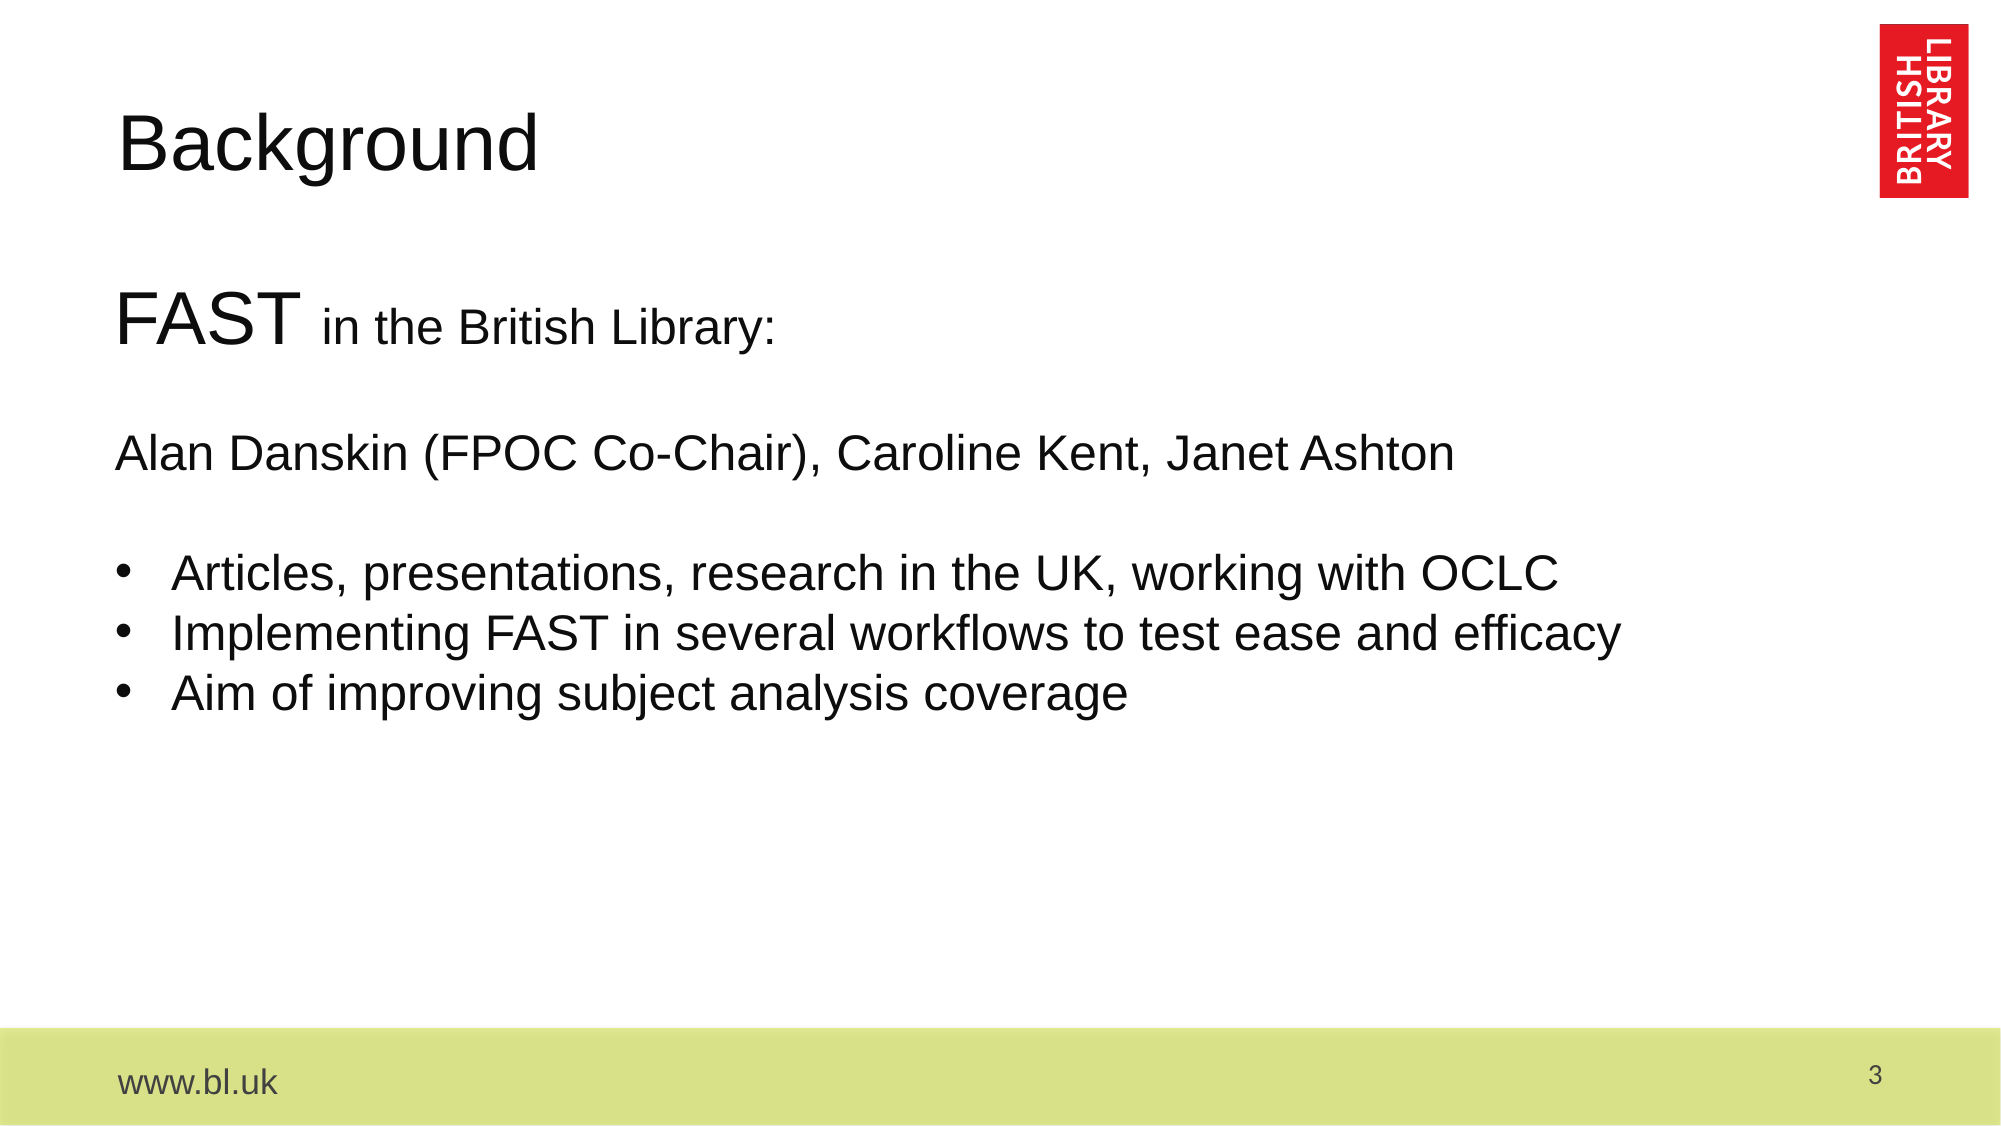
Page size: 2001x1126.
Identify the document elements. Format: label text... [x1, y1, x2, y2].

slide_number 3 [1433, 1042, 1901, 1103]
title Background [99, 45, 1901, 233]
text_box FAST in the British Library: Alan Danskin (FPOC Co-Chair), Caroline Kent, Janet Ashton Articles, presentations, research in the UK, working with OCLC Implementing FAST in several workflows to test ease and efficacy Aim of improving subject analysis coverage [99, 262, 1901, 1006]
